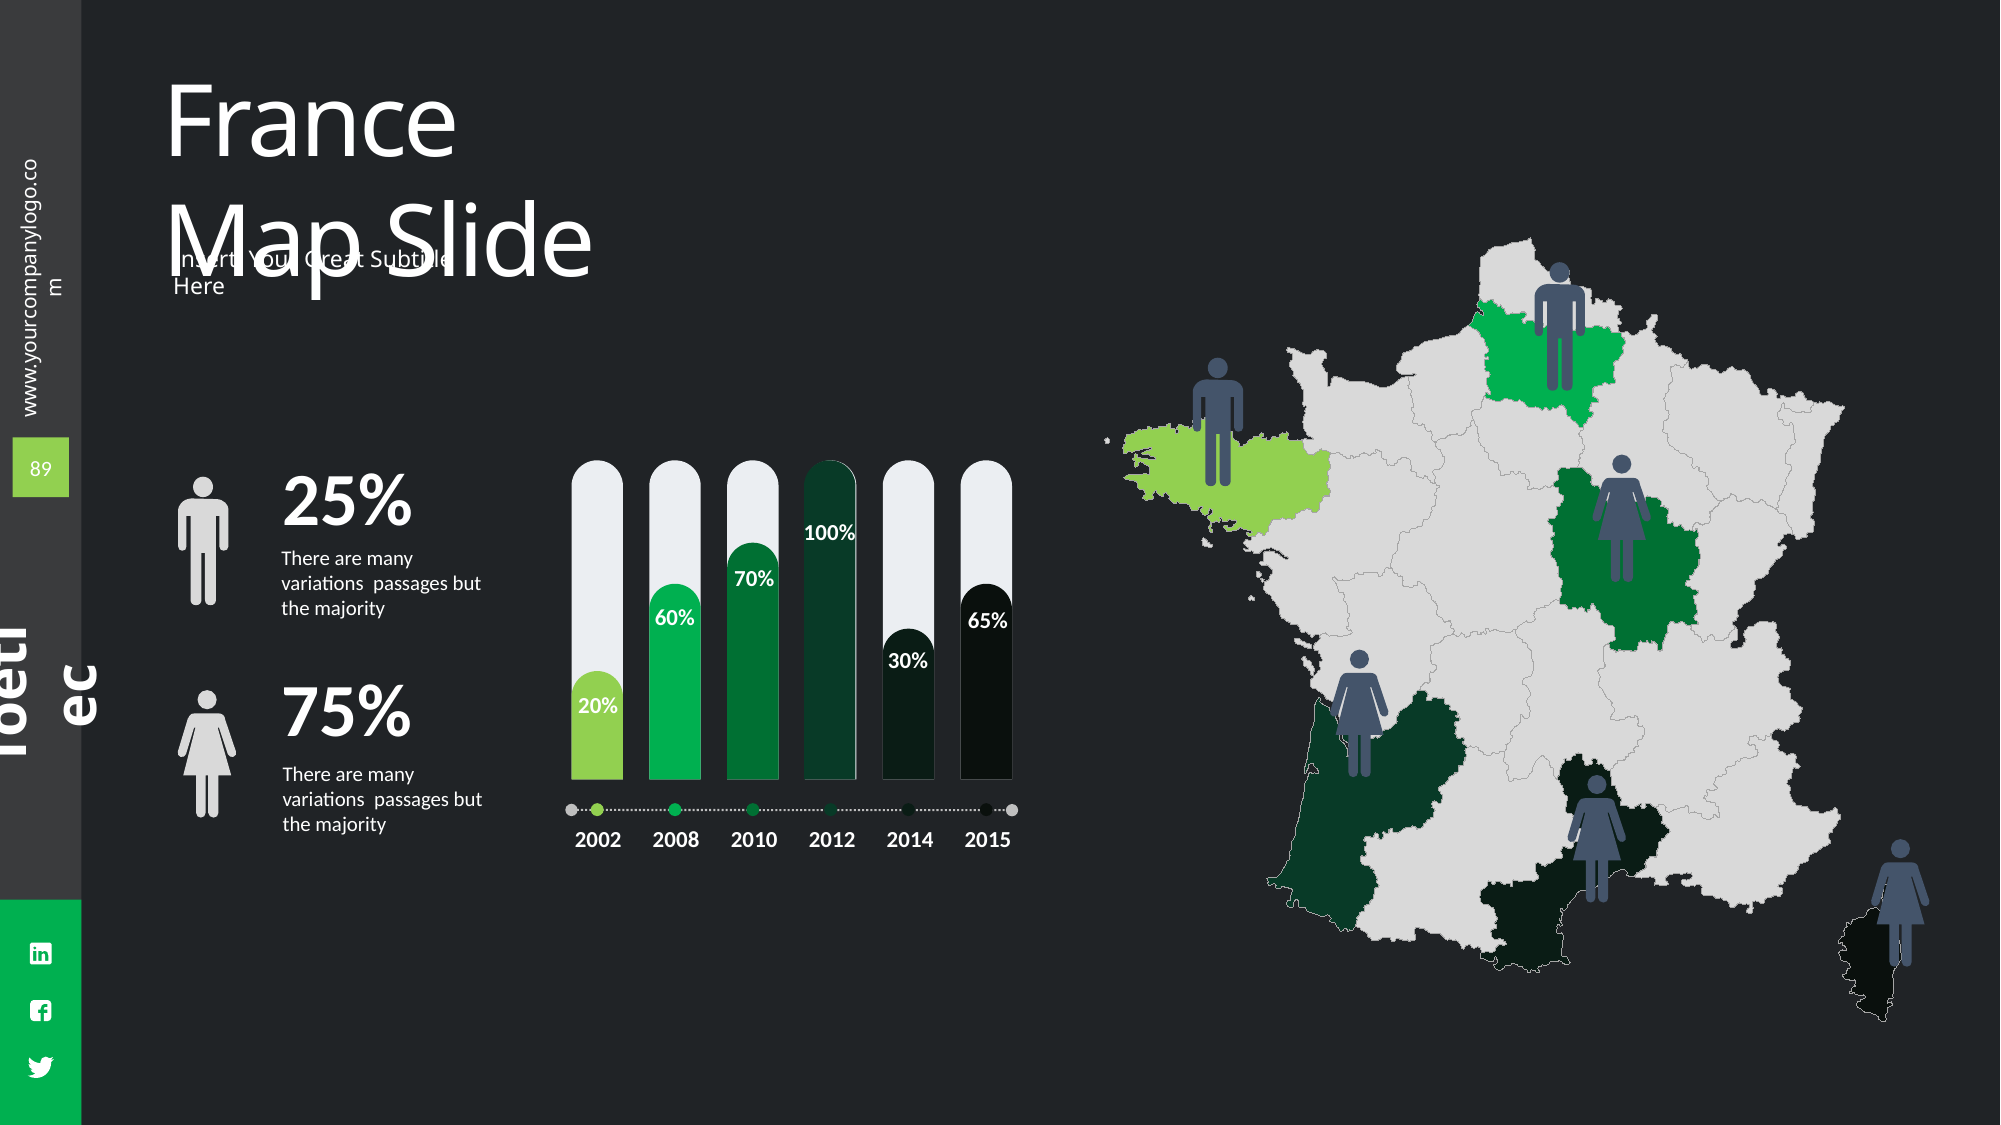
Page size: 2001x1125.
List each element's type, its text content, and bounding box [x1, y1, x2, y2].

text_box France Map Slide [147, 116, 677, 236]
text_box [720, 542, 789, 780]
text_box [177, 690, 237, 818]
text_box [1566, 775, 1627, 903]
text_box [881, 459, 936, 628]
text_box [795, 460, 864, 780]
text_box 75% [281, 661, 413, 752]
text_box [1192, 357, 1244, 487]
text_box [1104, 237, 1903, 1022]
slide_number 89 [12, 437, 69, 498]
text_box 25% [282, 450, 413, 541]
text_box [648, 459, 702, 583]
text_box There are many variations passages but the majority [281, 544, 498, 621]
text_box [954, 583, 1022, 780]
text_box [1870, 839, 1930, 967]
text_box [570, 459, 625, 671]
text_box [1329, 649, 1389, 778]
text_box There are many variations passages but the majority [282, 760, 499, 836]
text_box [1591, 454, 1652, 583]
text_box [1534, 262, 1585, 391]
text_box [726, 459, 780, 542]
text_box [564, 671, 633, 780]
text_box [641, 583, 709, 780]
text_box Insert Your Great Subtitle Here [158, 237, 512, 307]
text_box [959, 459, 1014, 583]
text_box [874, 628, 943, 780]
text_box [564, 803, 1022, 853]
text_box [178, 476, 229, 606]
